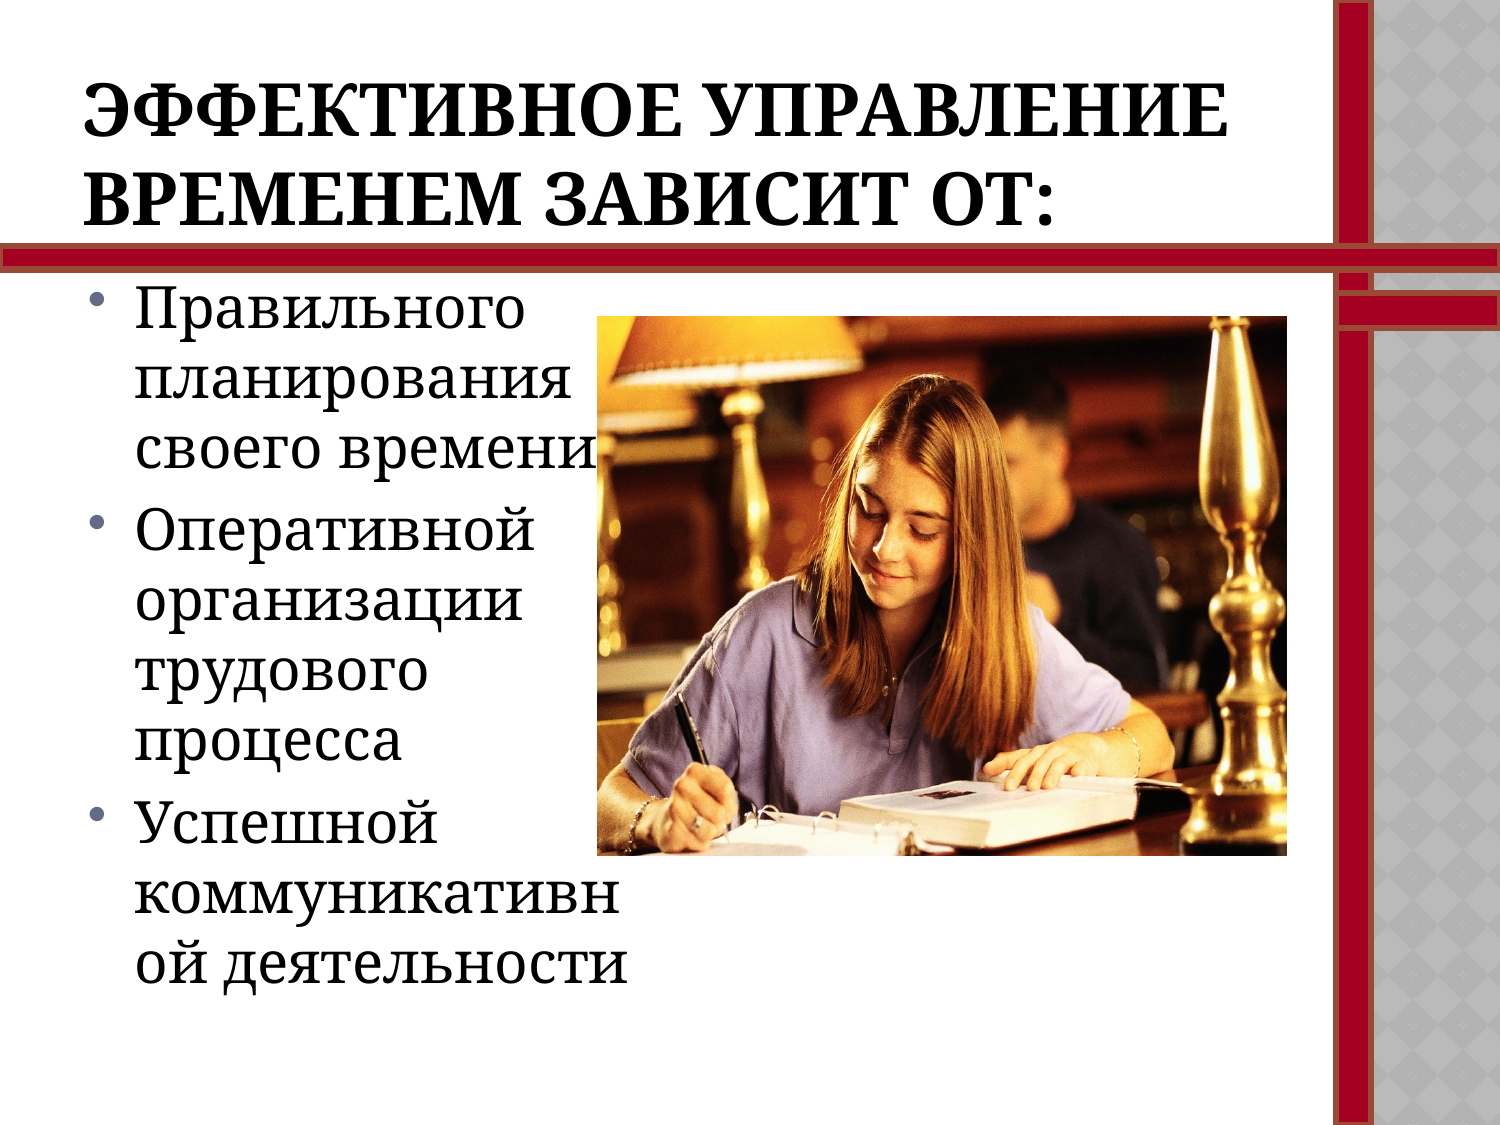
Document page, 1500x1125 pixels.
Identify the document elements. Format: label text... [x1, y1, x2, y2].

list Правильного планирования своего времени Оперативной организации трудового процесса Успешной коммуникативной деятельности [75, 262, 653, 1005]
title Эффективное управление временем зависит от: [75, 52, 1263, 240]
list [597, 315, 1287, 856]
